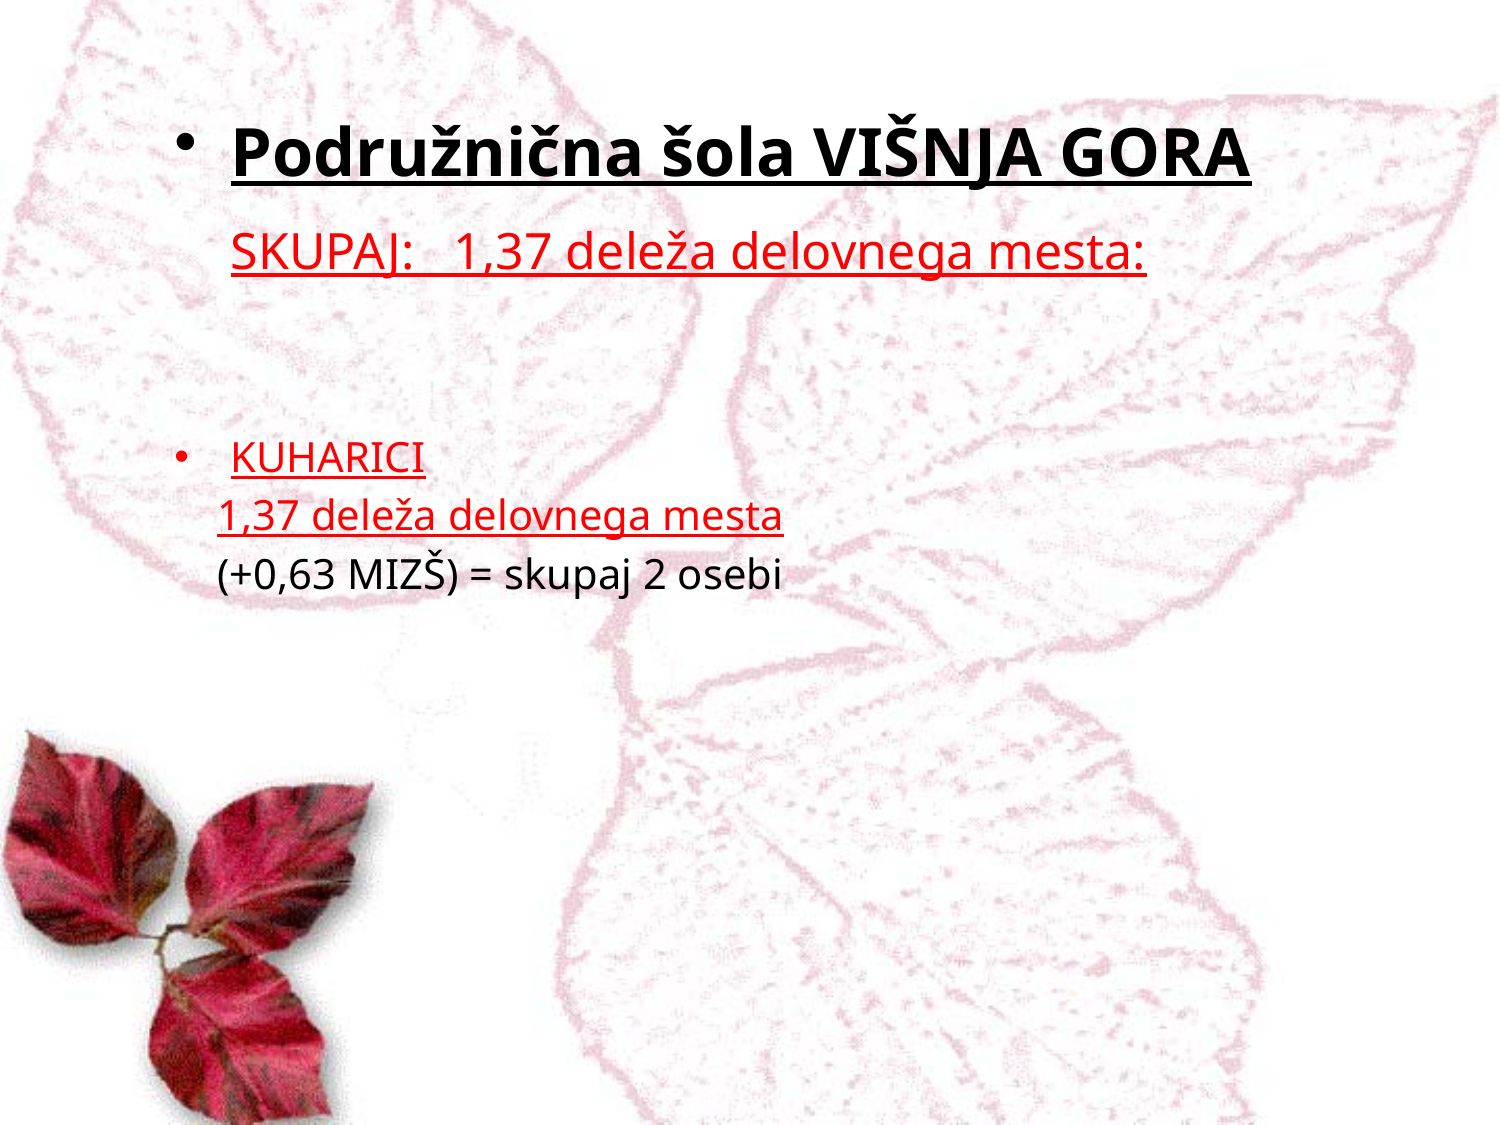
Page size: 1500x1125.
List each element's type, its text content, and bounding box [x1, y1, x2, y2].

picture [0, 0, 1500, 1125]
list Podružnična šola VIŠNJA GORA SKUPAJ: 1,37 deleža delovnega mesta: KUHARICI 1,37 deleža delovnega mesta (+0,63 MIZŠ) = skupaj 2 osebi [159, 101, 1276, 1001]
